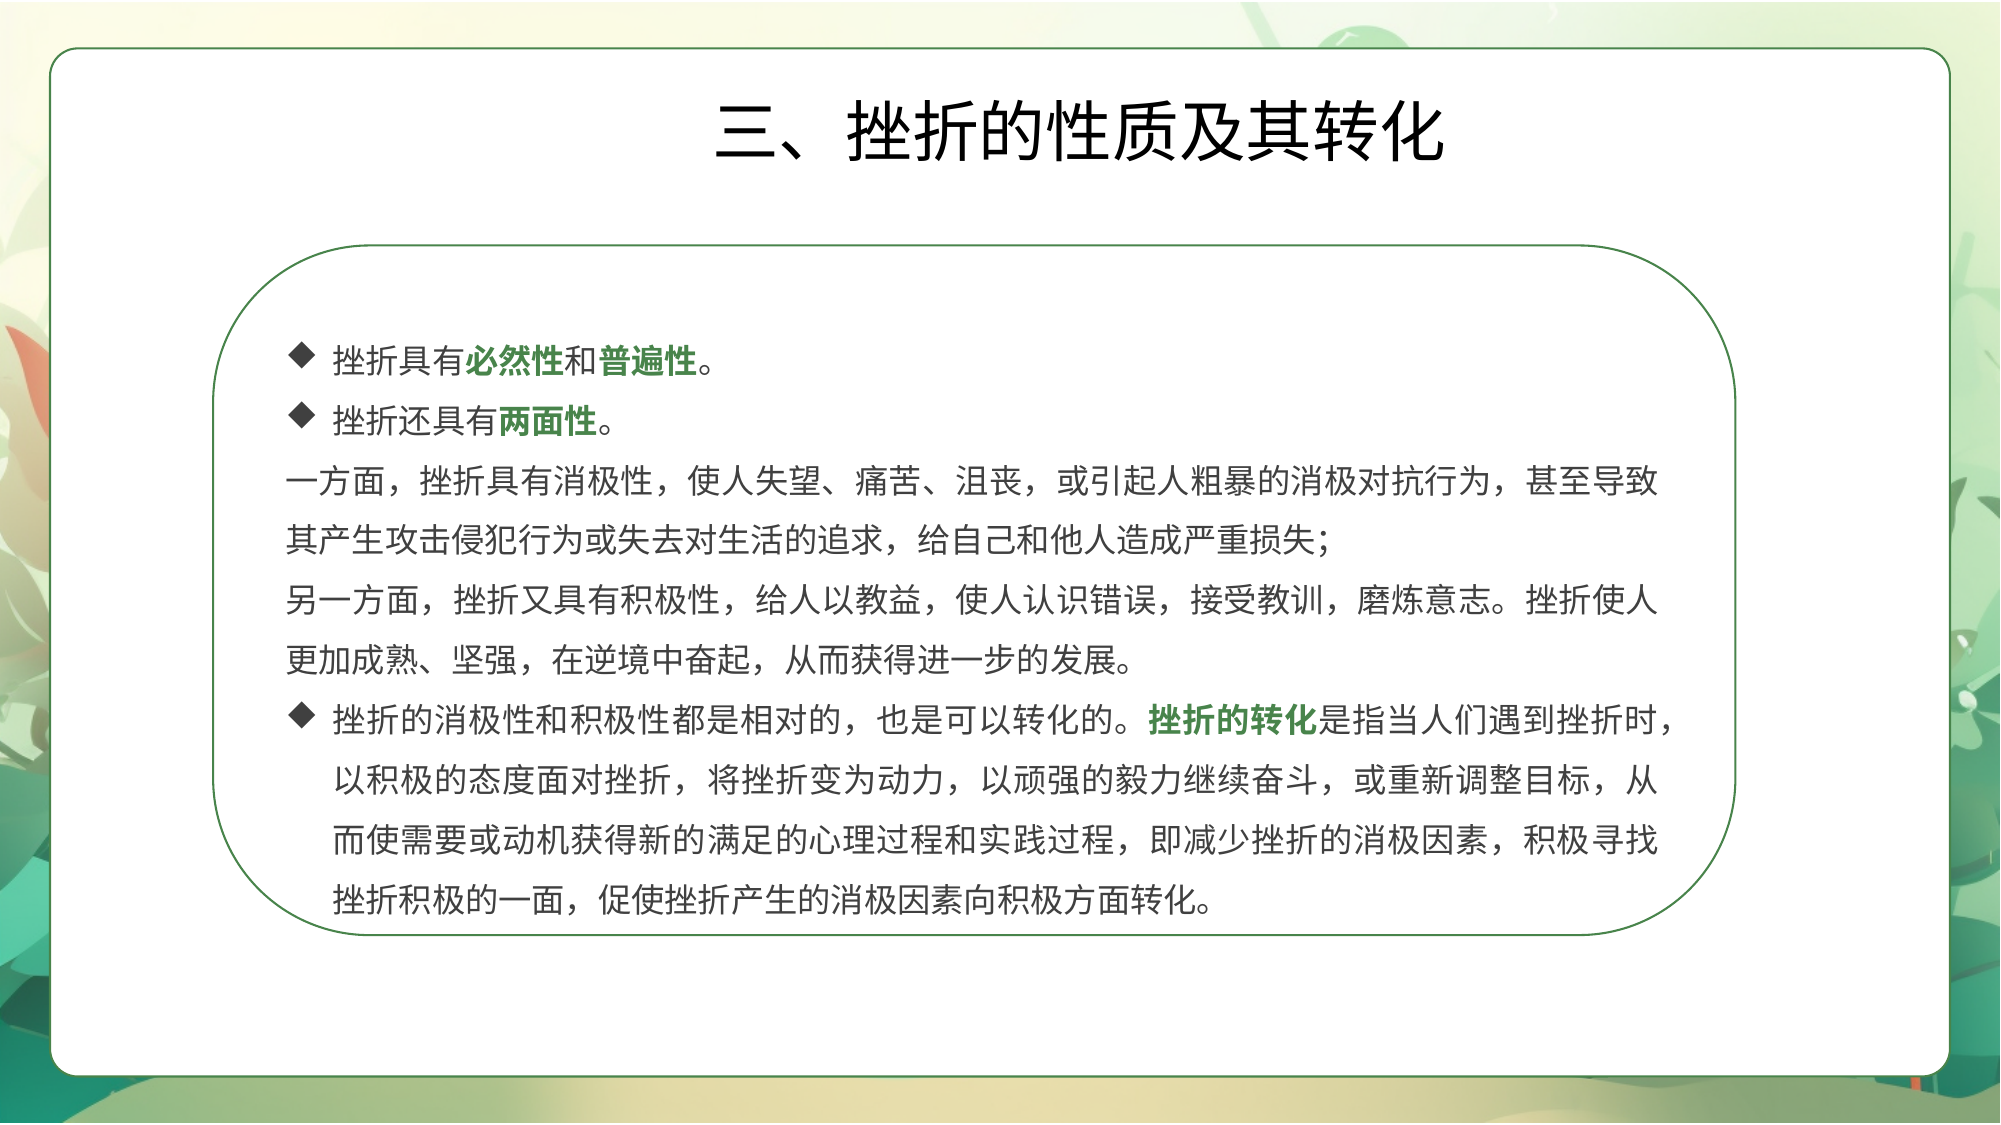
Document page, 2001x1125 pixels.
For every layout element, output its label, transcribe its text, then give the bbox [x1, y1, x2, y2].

text_box 三、挫折的性质及其转化 [459, 82, 1700, 177]
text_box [213, 245, 1736, 936]
picture [0, 2, 2000, 1123]
